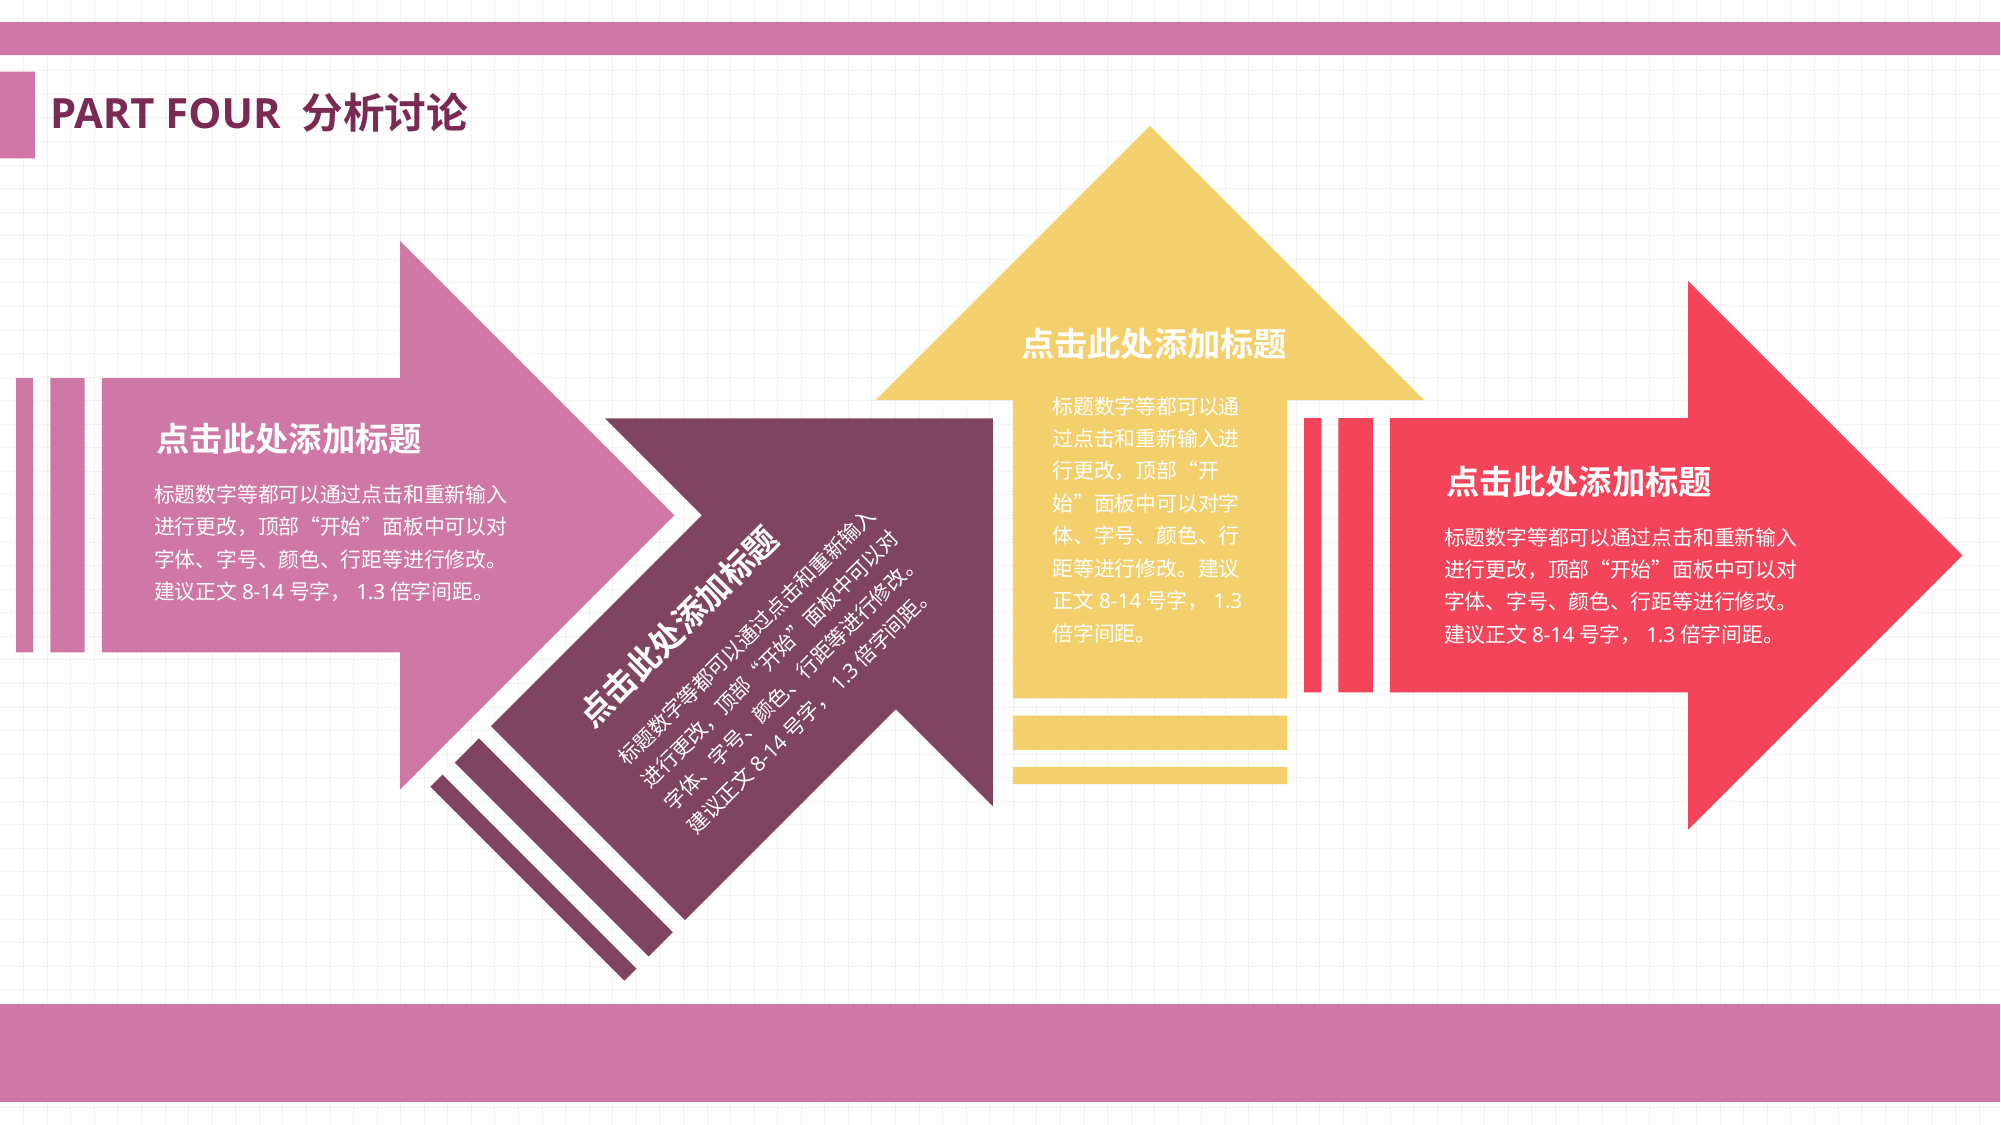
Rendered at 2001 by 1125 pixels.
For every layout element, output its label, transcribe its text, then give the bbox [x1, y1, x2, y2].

text_box [489, 417, 994, 922]
text_box [100, 238, 676, 793]
text_box [428, 773, 638, 983]
text_box 标题数字等都可以通过点击和重新输入进行更改，顶部“开始”面板中可以对字体、字号、颜色、行距等进行修改。建议正文8-14号字，1.3倍字间距。 [592, 471, 975, 854]
text_box [49, 377, 86, 653]
text_box 标题数字等都可以通过点击和重新输入进行更改，顶部“开始”面板中可以对字体、字号、颜色、行距等进行修改。建议正文8-14号字，1.3倍字间距。 [139, 466, 536, 612]
text_box [1012, 766, 1288, 785]
text_box 标题数字等都可以通过点击和重新输入进行更改，顶部“开始”面板中可以对字体、字号、颜色、行距等进行修改。建议正文8-14号字，1.3倍字间距。 [1429, 509, 1826, 654]
text_box [1337, 417, 1374, 693]
text_box 点击此处添加标题 [545, 493, 802, 750]
text_box [453, 736, 675, 958]
text_box [1388, 278, 1964, 833]
text_box 点击此处添加标题 [1006, 303, 1303, 371]
text_box [873, 124, 1427, 700]
text_box [15, 377, 34, 653]
text_box [1303, 417, 1322, 693]
text_box 点击此处添加标题 [1431, 441, 1728, 509]
text_box 标题数字等都可以通过点击和重新输入进行更改，顶部“开始”面板中可以对字体、字号、颜色、行距等进行修改。建议正文8-14号字，1.3倍字间距。 [1037, 378, 1264, 653]
list PART FOUR 分析讨论 [34, 70, 835, 159]
text_box [1012, 715, 1288, 751]
text_box 点击此处添加标题 [141, 399, 438, 466]
